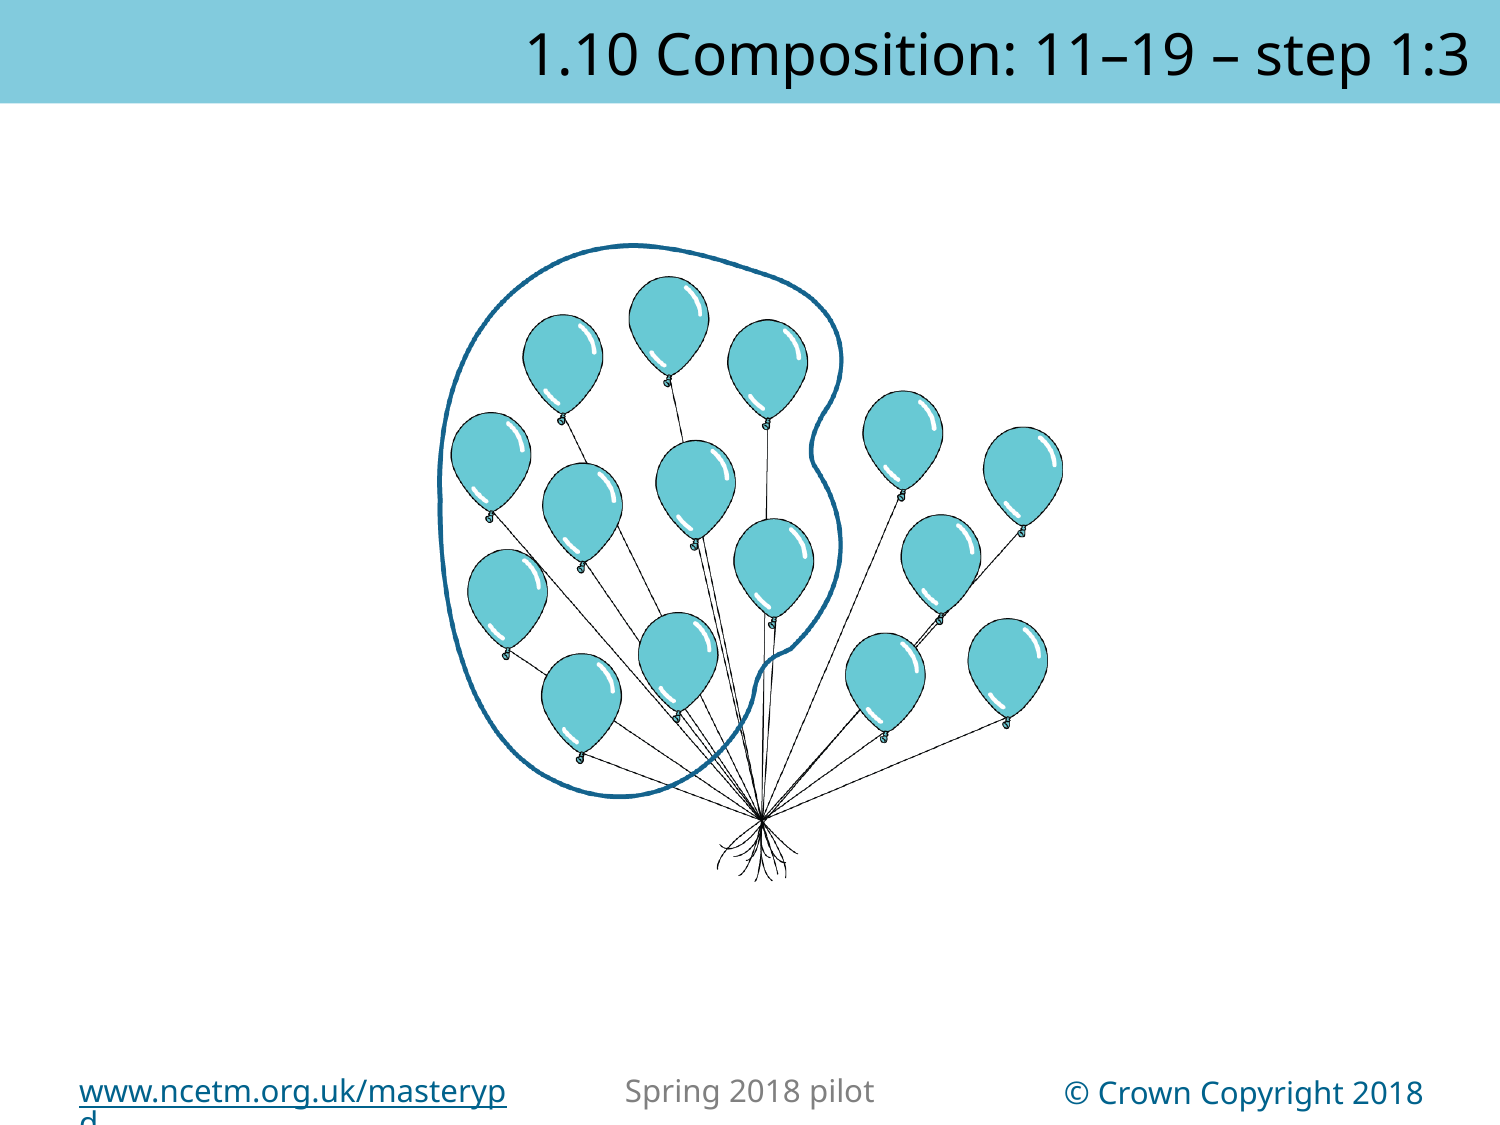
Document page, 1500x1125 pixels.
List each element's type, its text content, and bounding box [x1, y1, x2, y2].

picture [436, 243, 1063, 882]
list 1.10 Composition: 11–19 – step 1:3 [0, 0, 1500, 104]
